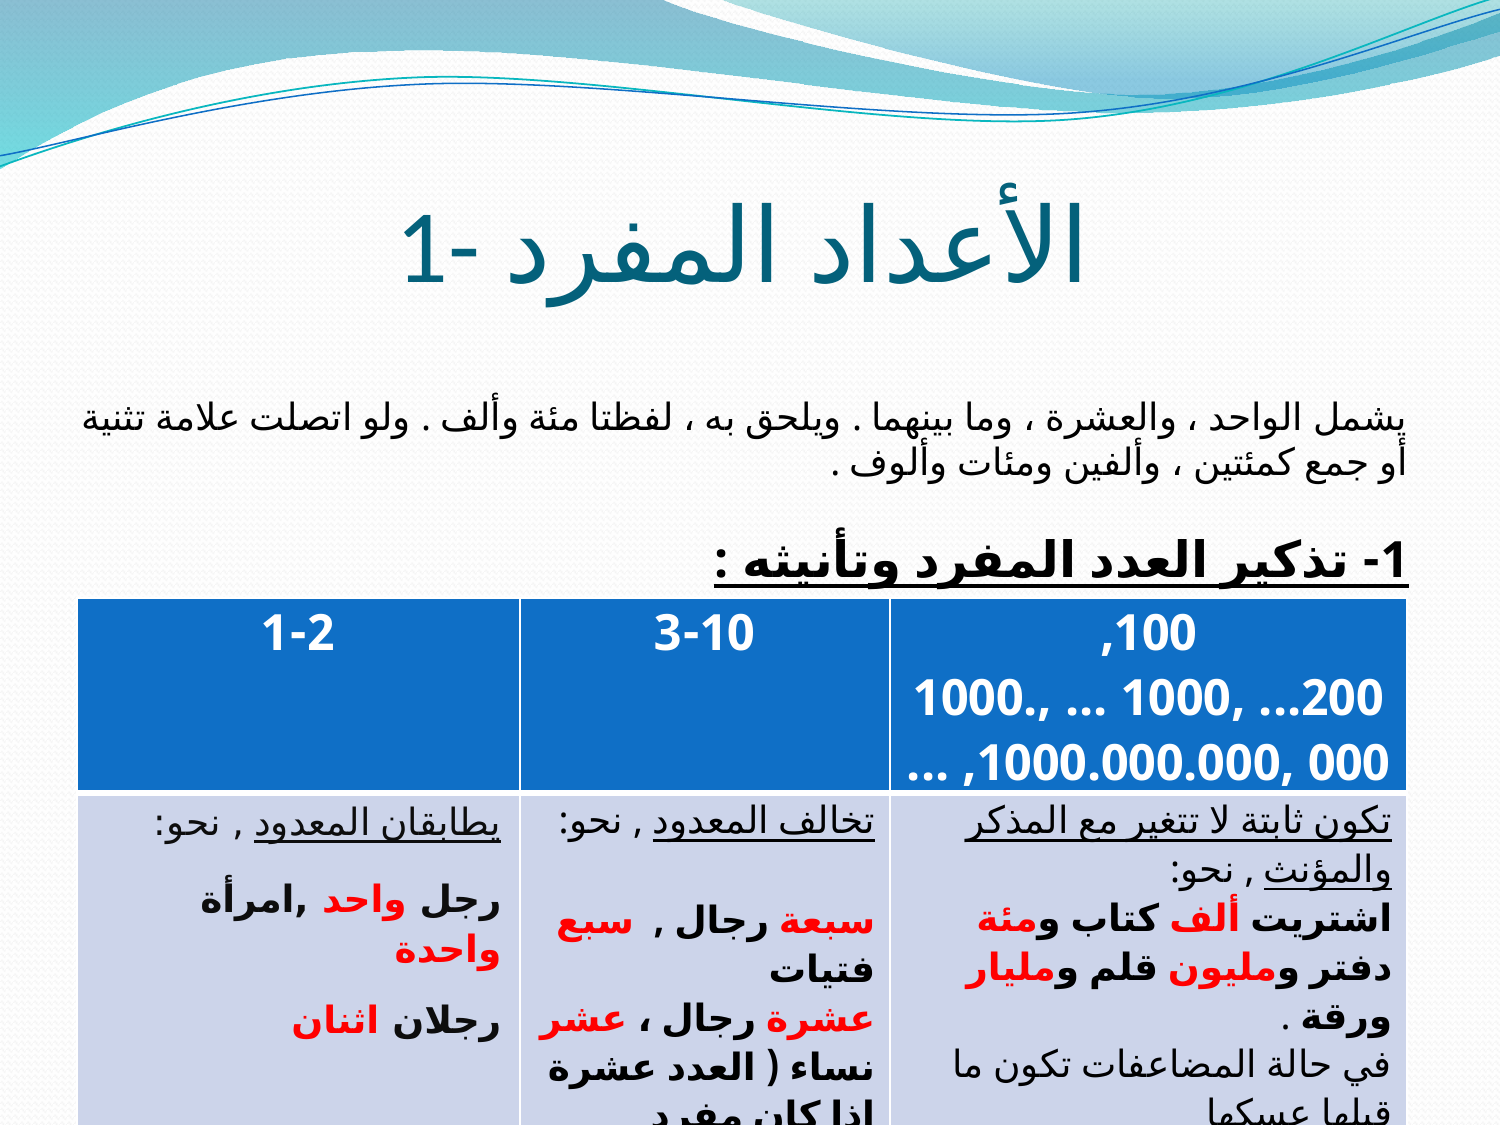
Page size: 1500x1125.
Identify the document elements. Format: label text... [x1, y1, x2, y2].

text_box يشمل الواحد ، والعشرة ، وما بينهما . ويلحق به ، لفظتا مئة وألف . ولو اتصلت علامة تثنية أو جمع كمئتين ، وألفين ومئات وألوف . 1- تذكير العدد المفرد وتأنيثه : [41, 385, 1424, 685]
title 1- الأعداد المفرد [75, 115, 1438, 303]
table_cell تكون ثابتة لا تتغير مع المذكر والمؤنث , نحو: اشتريت ألف كتاب ومئة دفتر ومليون قلم ومليار ورقة . في حالة المضاعفات تكون ما قبلها عسكها [891, 796, 1406, 1125]
table_header 100, 200... ,1000 ... ,1000.000 ,1000.000.000, ... [891, 599, 1406, 790]
table_cell يطابقان المعدود , نحو: رجل واحد ,امرأة واحدة رجلان اثنان [78, 796, 519, 1125]
table_header 1-2 [78, 599, 519, 790]
table_header 3-10 [521, 599, 889, 790]
table_cell تخالف المعدود , نحو: سبعة رجال , سبع فتيات عشرة رجال ، عشر نساء ( العدد عشرة إذا كان مفرد يخالف المعدود ) [521, 796, 889, 1125]
